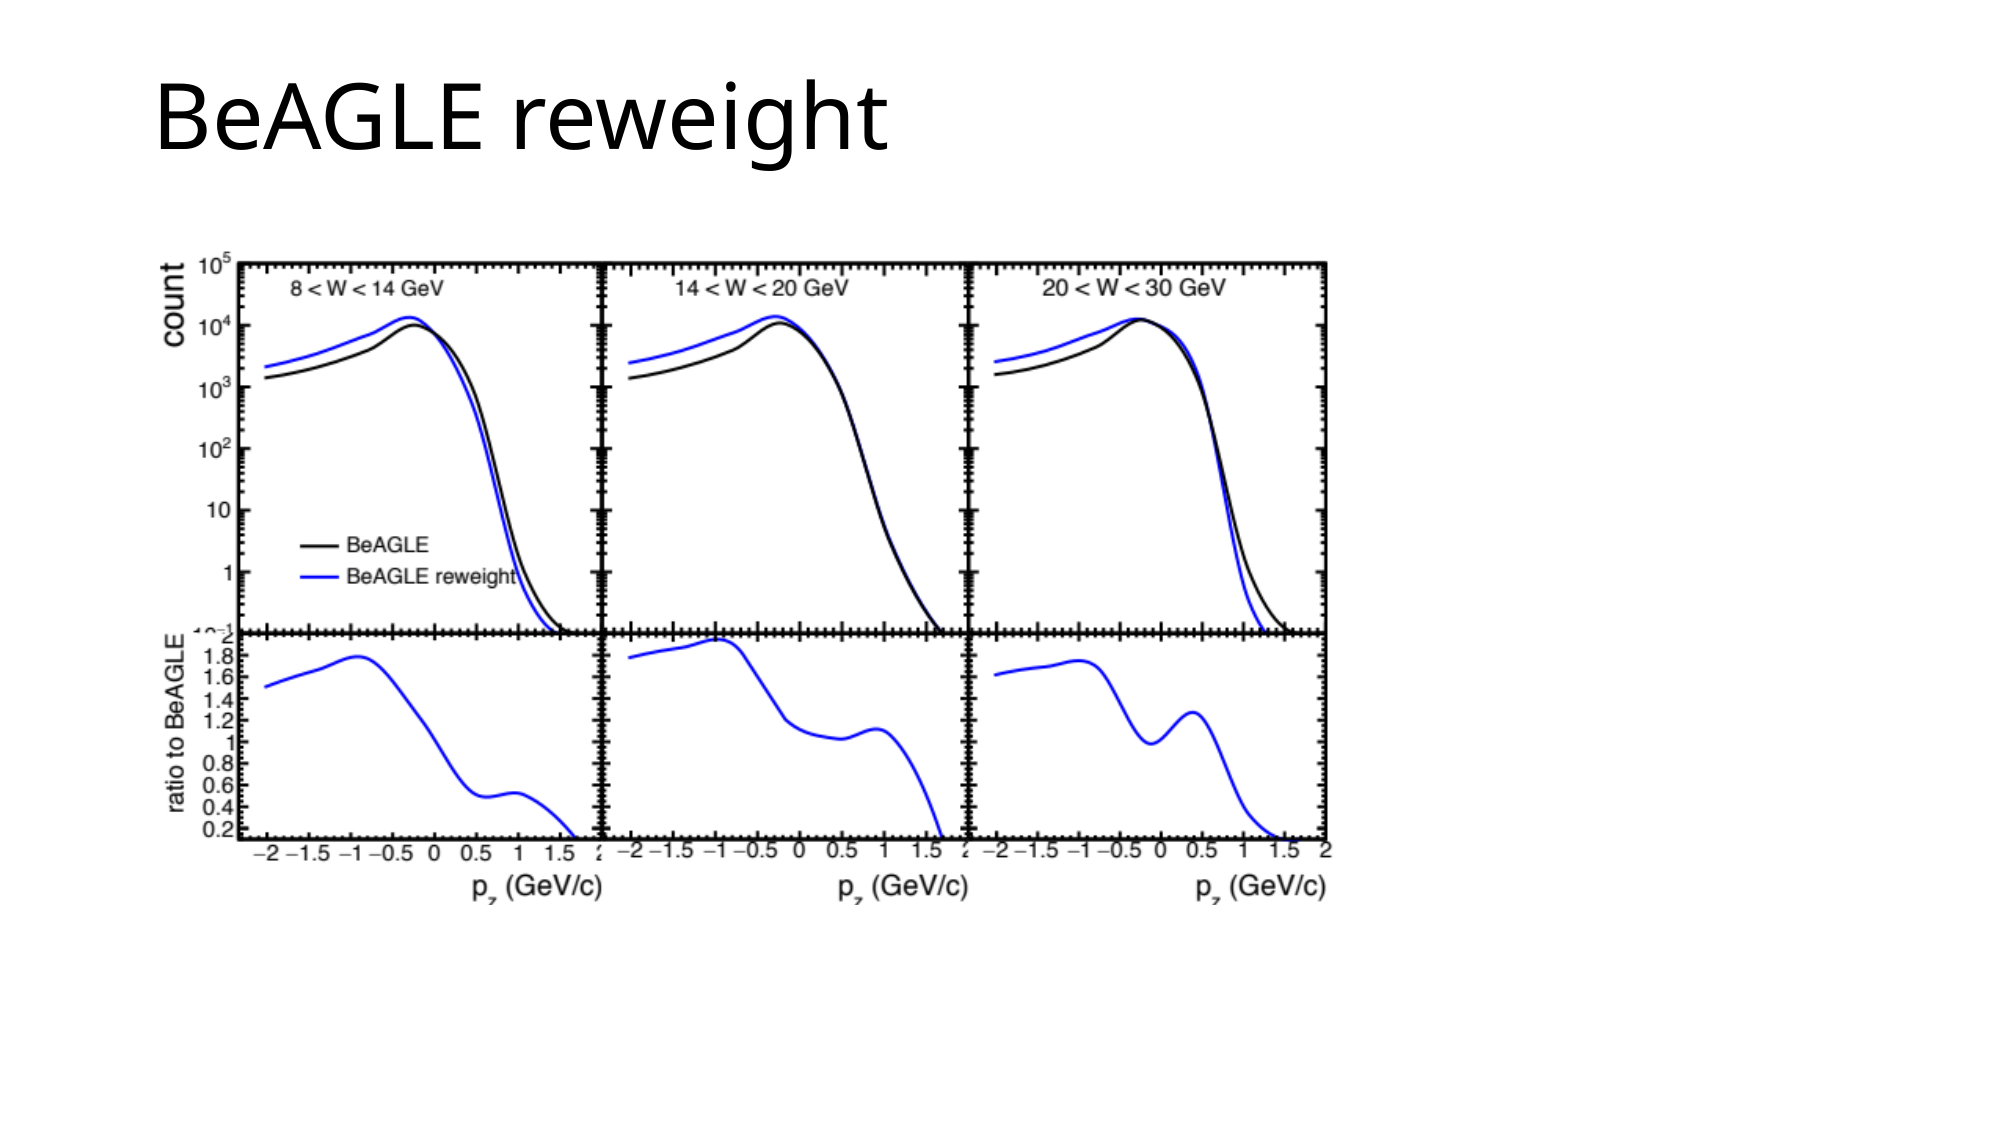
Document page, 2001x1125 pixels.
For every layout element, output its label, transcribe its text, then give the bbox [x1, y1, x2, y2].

title BeAGLE reweight [137, 59, 1863, 180]
picture [159, 222, 1342, 905]
